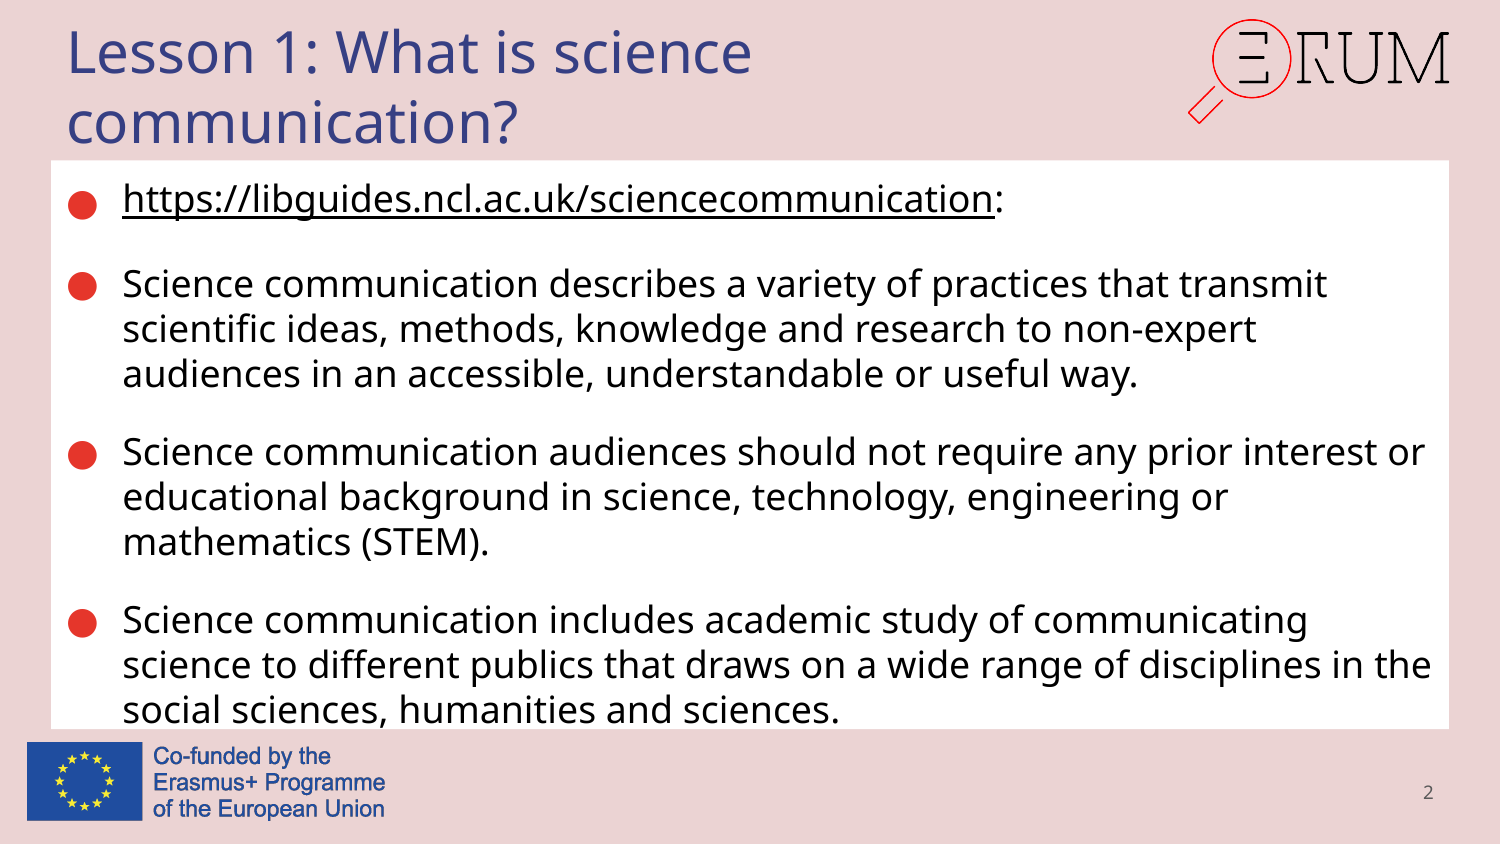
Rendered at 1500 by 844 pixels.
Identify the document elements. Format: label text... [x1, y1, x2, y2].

slide_number 2 [1358, 761, 1449, 826]
picture [27, 742, 385, 821]
picture [1168, 0, 1500, 137]
list https://libguides.ncl.ac.uk/sciencecommunication: Science communication describes a variety of practices that transmit scientific ideas, methods, knowledge and research to non-expert audiences in an accessible, understandable or useful way. Science communication audiences should not require any prior interest or educational background in science, technology, engineering or mathematics (STEM). Science communication includes academic study of communicating science to different publics that draws on a wide range of disciplines in the social sciences, humanities and sciences. [51, 160, 1449, 730]
title Lesson 1: What is science communication? [51, 0, 1168, 160]
